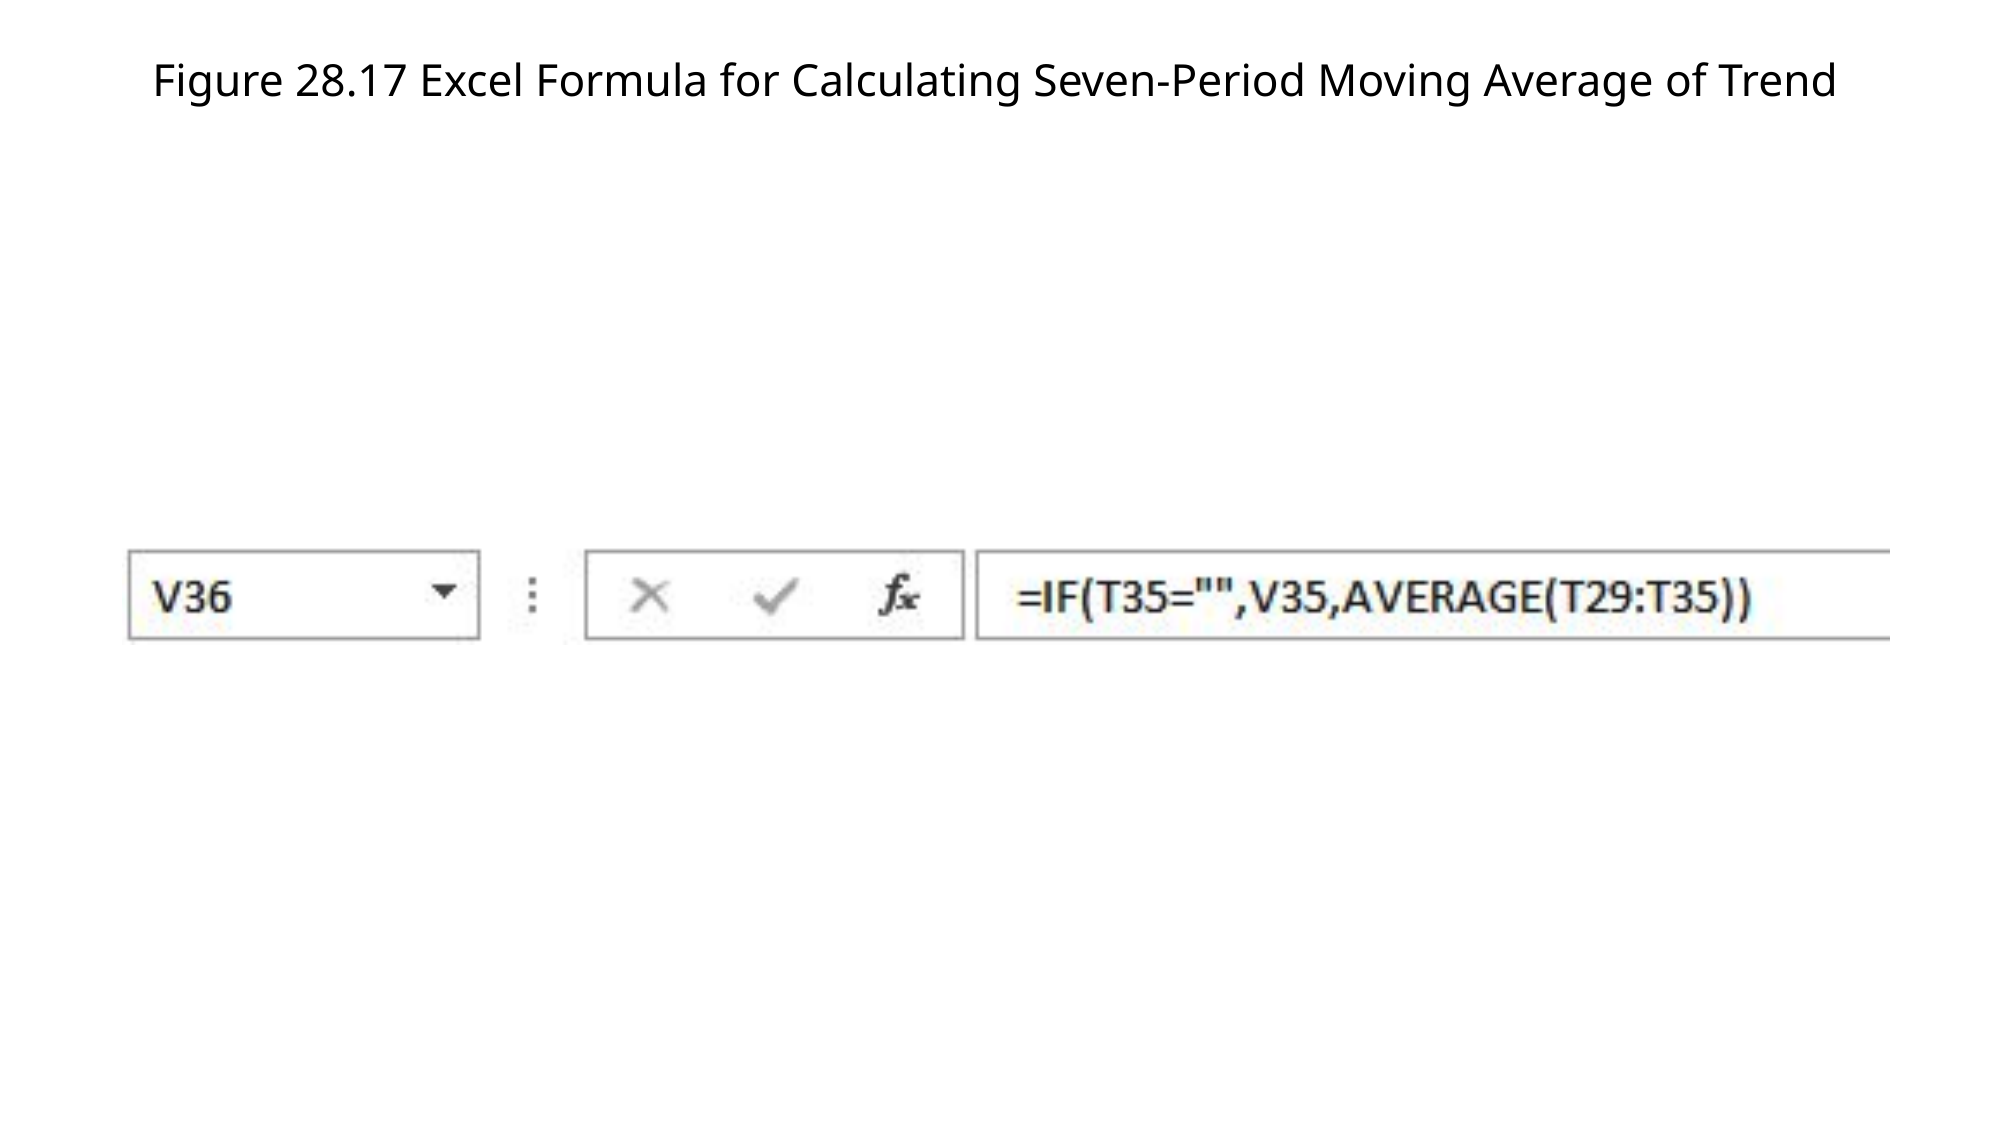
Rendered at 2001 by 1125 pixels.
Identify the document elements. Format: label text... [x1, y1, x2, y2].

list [122, 523, 1890, 645]
title Figure 28.17 Excel Formula for Calculating Seven-Period Moving Average of Trend [137, 35, 1863, 130]
